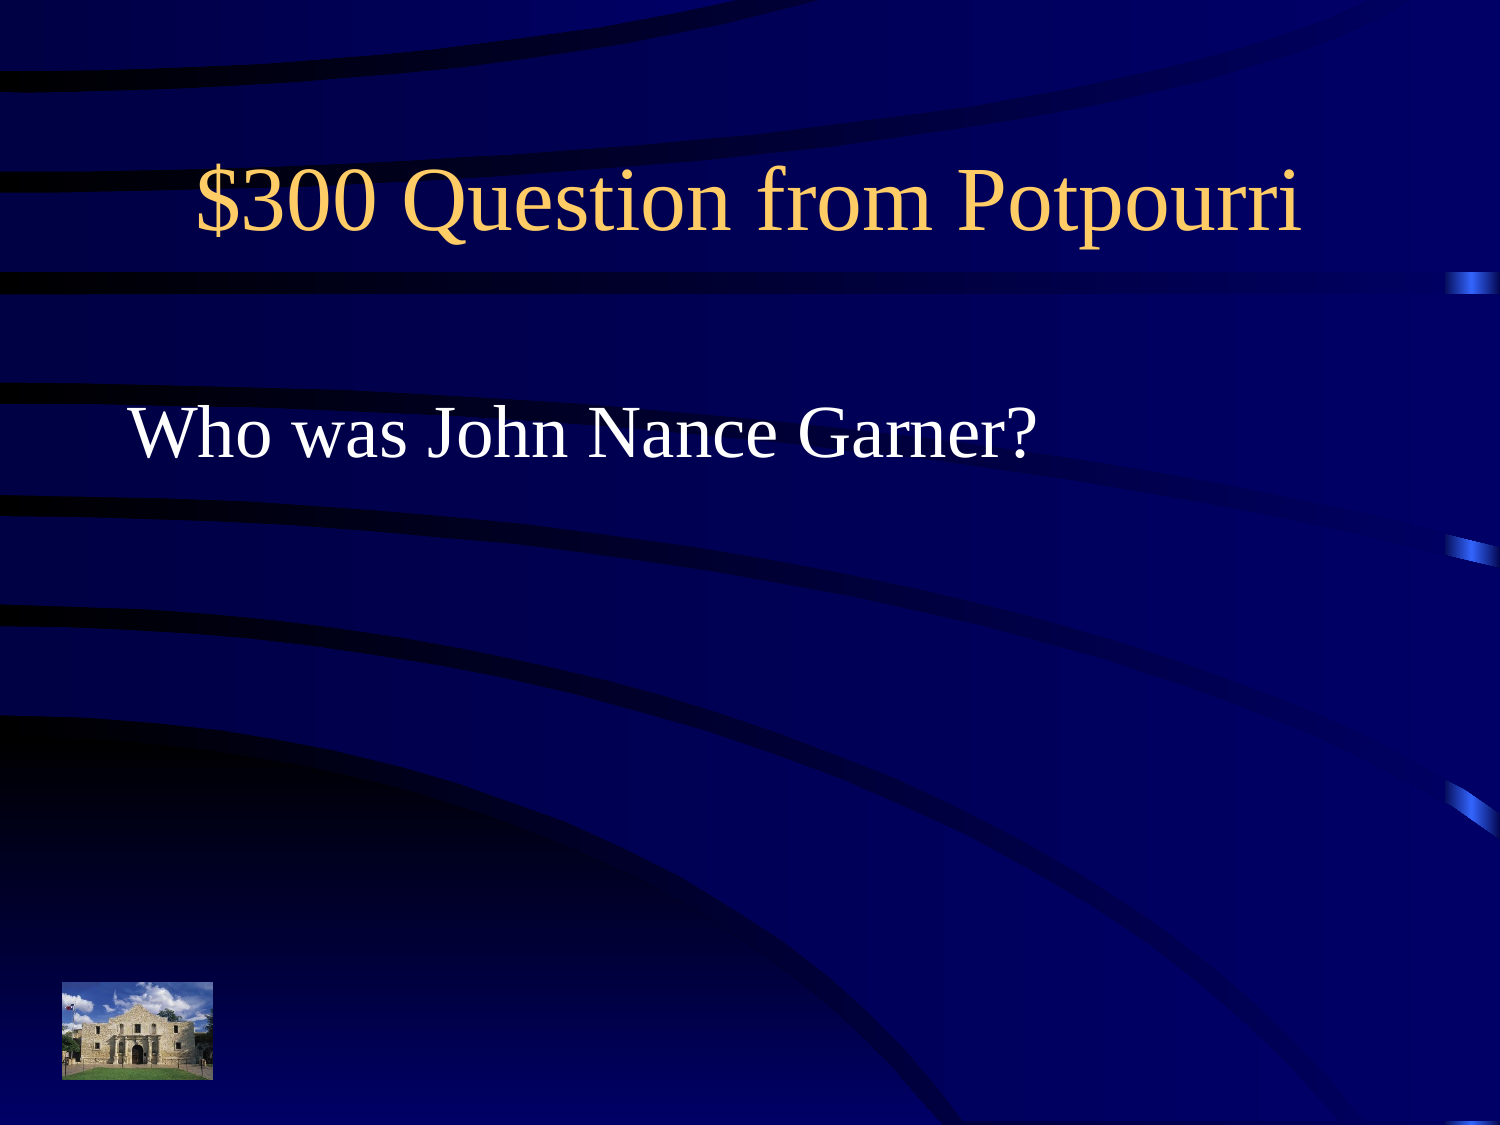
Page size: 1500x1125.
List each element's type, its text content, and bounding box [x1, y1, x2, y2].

text_box Who was John Nance Garner? [112, 374, 1388, 480]
picture [62, 982, 213, 1081]
title $300 Question from Potpourri [112, 99, 1388, 288]
